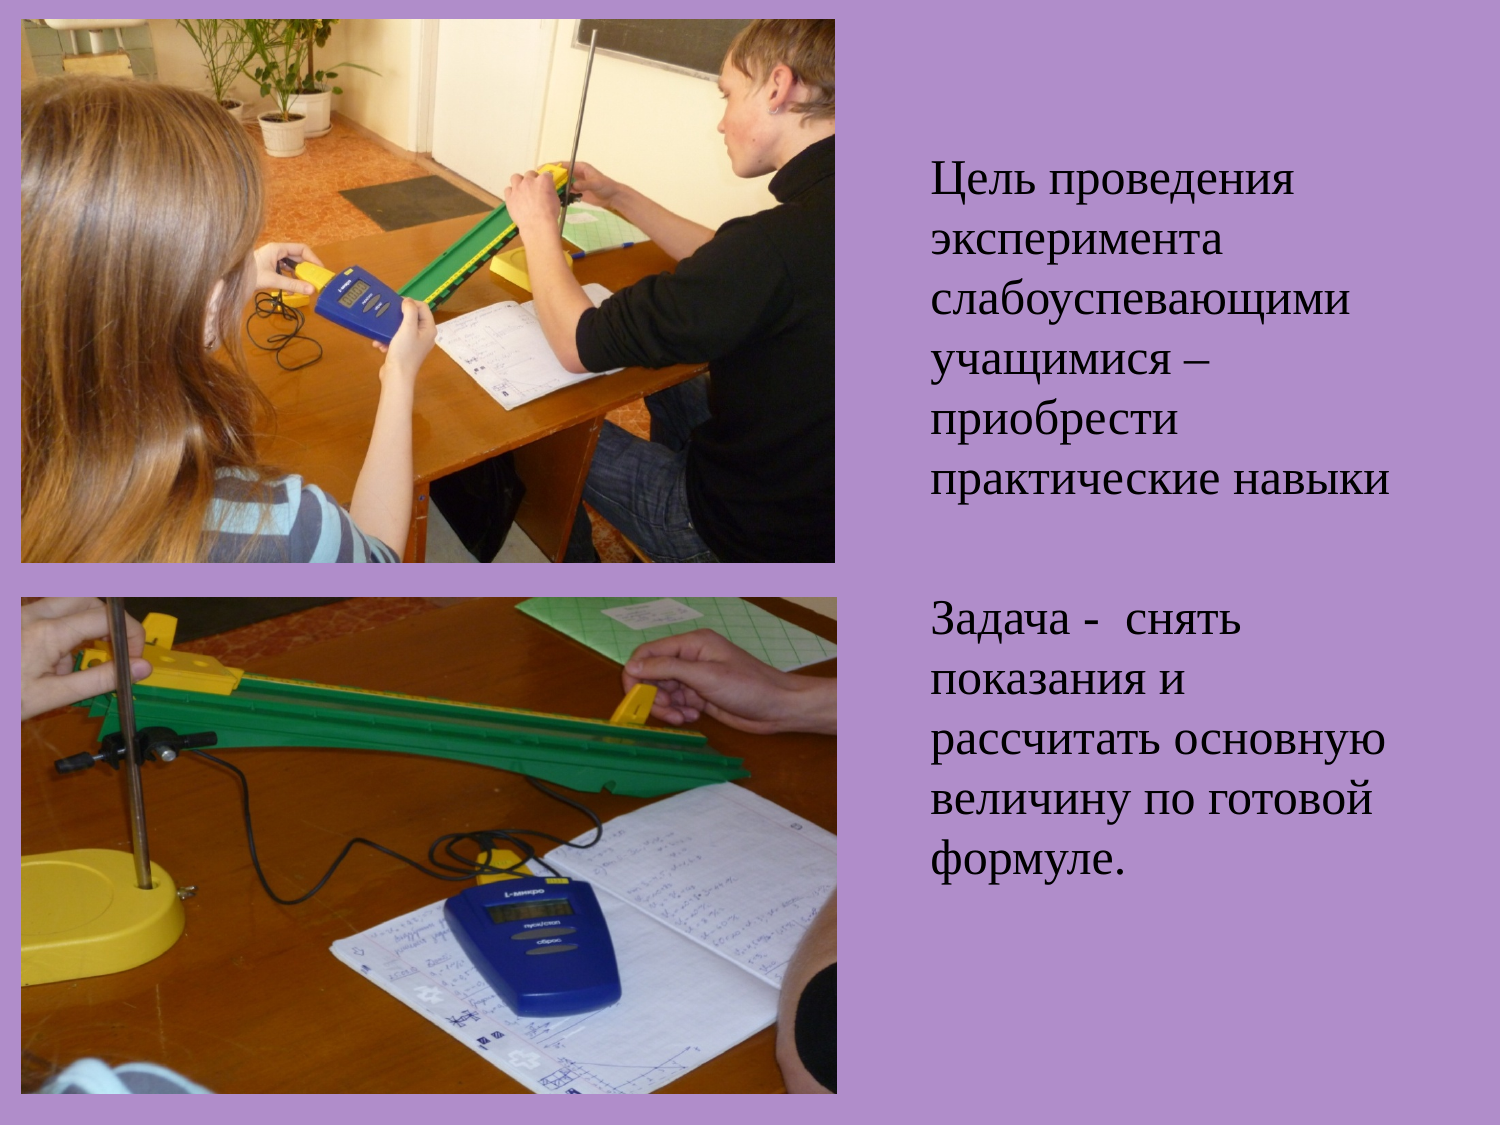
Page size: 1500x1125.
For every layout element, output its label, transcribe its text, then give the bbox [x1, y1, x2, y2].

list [21, 18, 835, 563]
picture [21, 597, 838, 1095]
list Цель проведения эксперимента слабоуспевающими учащимися – приобрести практические навыки Задача - снять показания и рассчитать основную величину по готовой формуле. [915, 137, 1409, 907]
